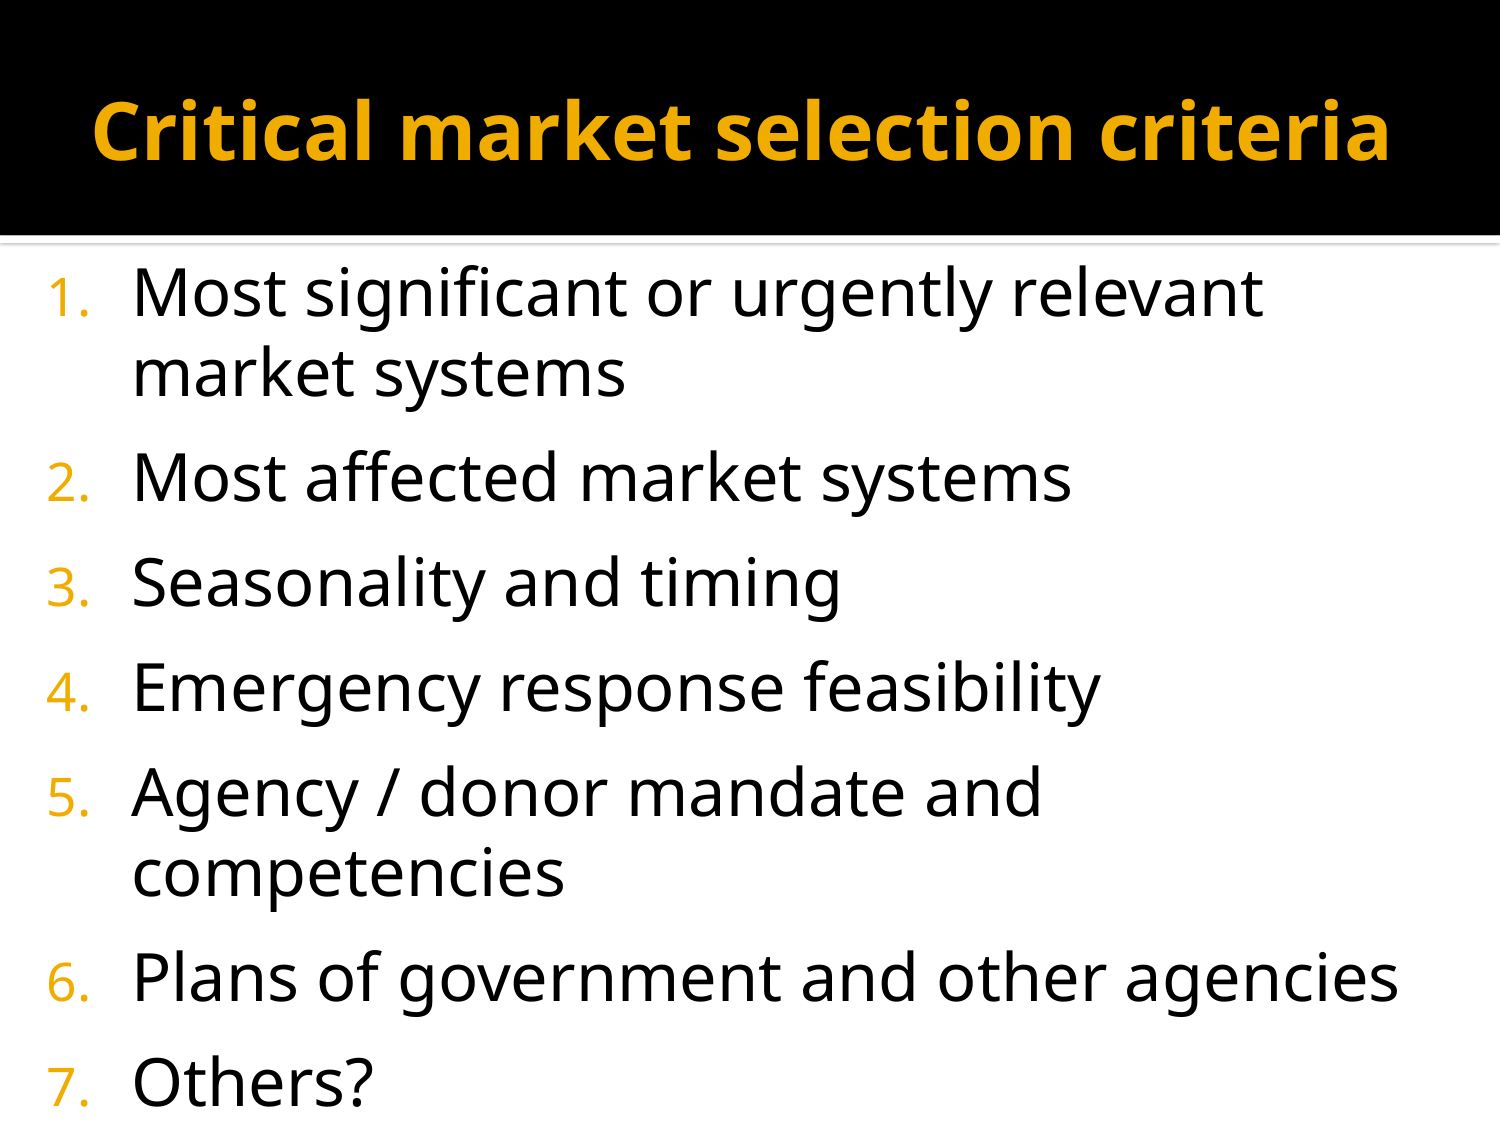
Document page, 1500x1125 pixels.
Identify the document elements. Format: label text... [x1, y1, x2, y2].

list Most significant or urgently relevant market systems Most affected market systems Seasonality and timing Emergency response feasibility Agency / donor mandate and competencies Plans of government and other agencies Others? [37, 234, 1461, 1125]
title Critical market selection criteria [75, 25, 1425, 231]
